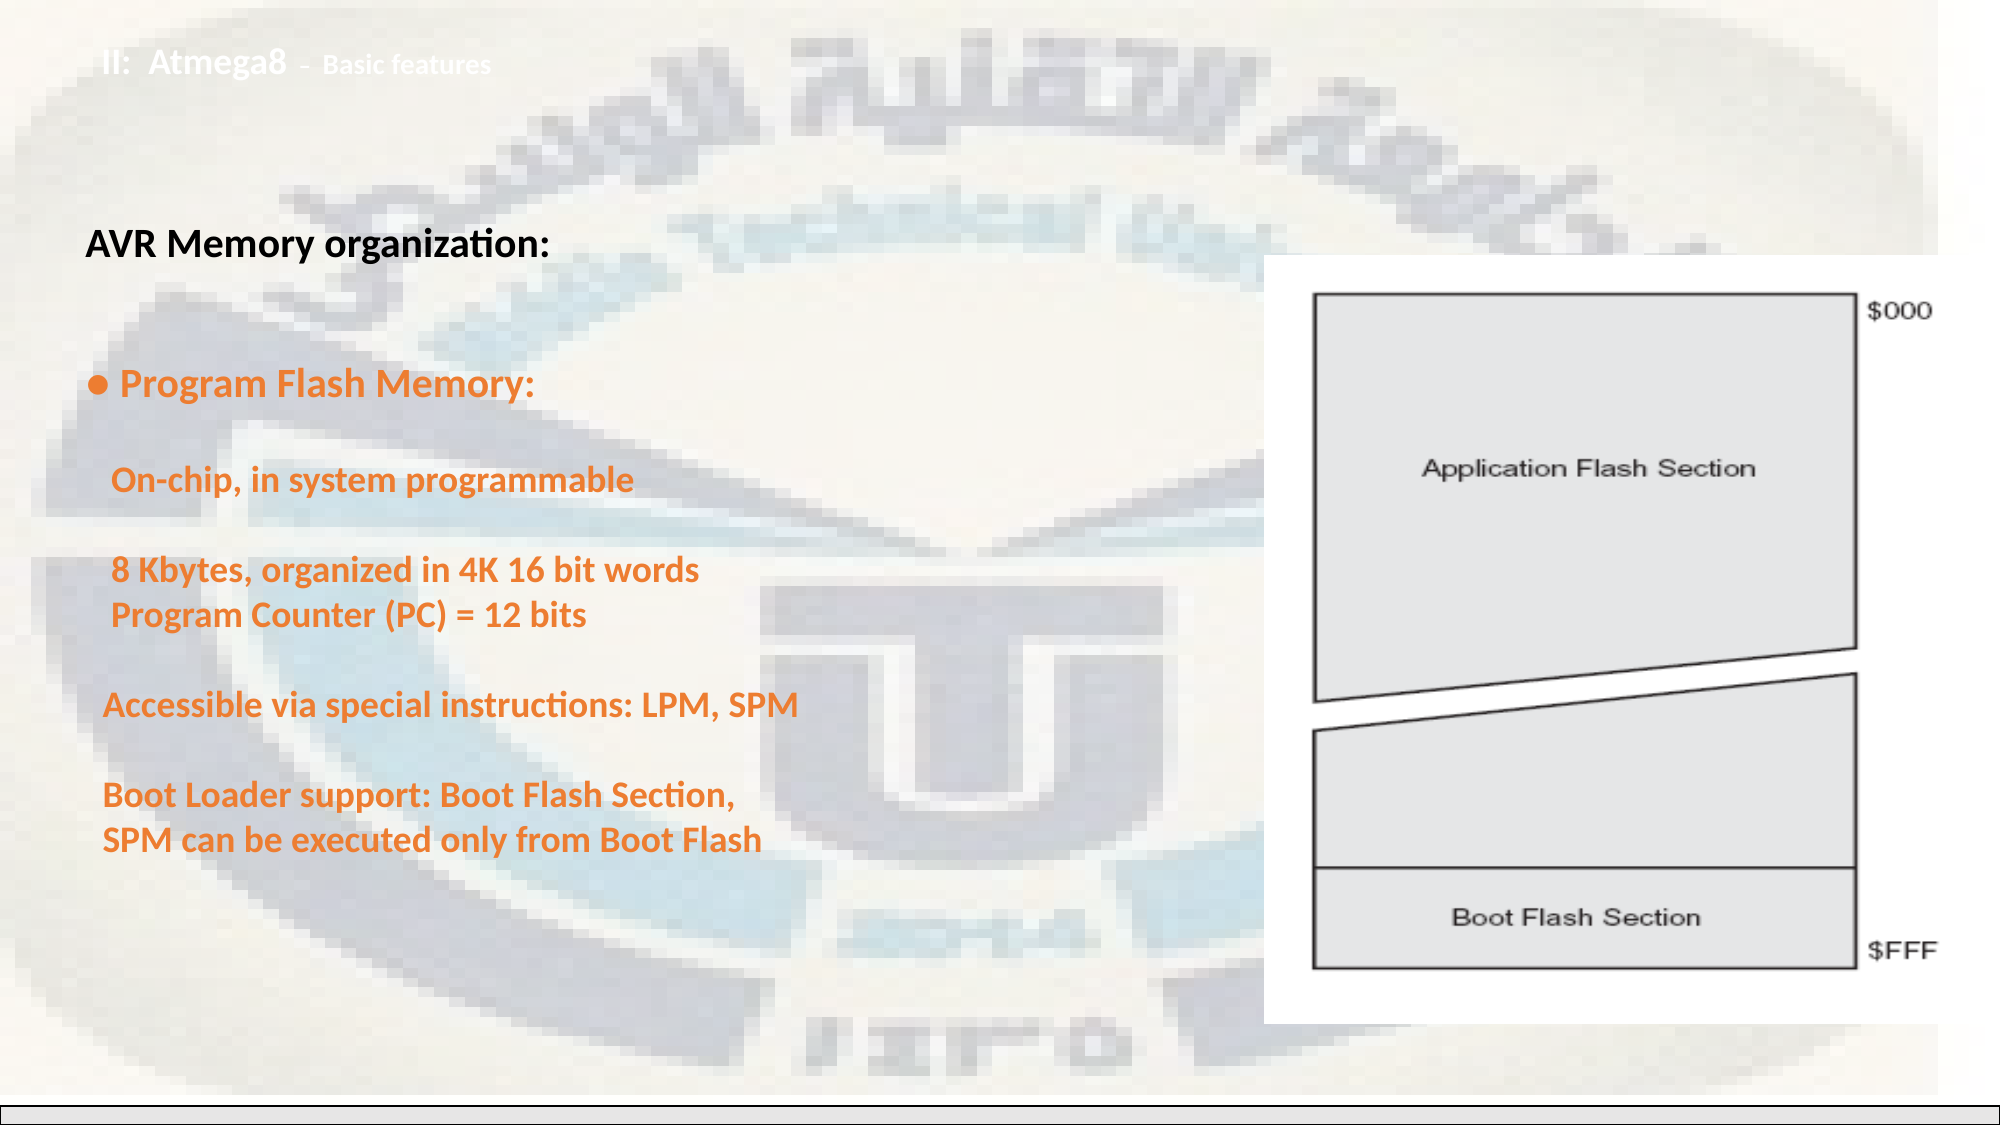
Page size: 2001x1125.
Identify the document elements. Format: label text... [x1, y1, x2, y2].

text_box AVR Memory organization: ● Program Flash Memory: On-chip, in system programmable 8 Kbytes, organized in 4K 16 bit words Program Counter (PC) = 12 bits Accessible via special instructions: LPM, SPM Boot Loader support: Boot Flash Section, SPM can be executed only from Boot Flash [70, 208, 1930, 1003]
picture [1264, 255, 2000, 1024]
text_box Label Operator Operand[s] ;Comment INIT: mov ax, bx ; Copy contents of bx into ax Label - INIT: Operator - mov Operands - ax and bx Comment - alphanumeric string between ; and \n Not case sensitive Unlike other assemblers, destination operand is first mov is the mnemonic that the assembler translates into an opcode [0, 0, 2000, 1105]
text_box [0, 1105, 2000, 1125]
text_box II: Atmega8 – Basic features [86, 29, 1457, 90]
